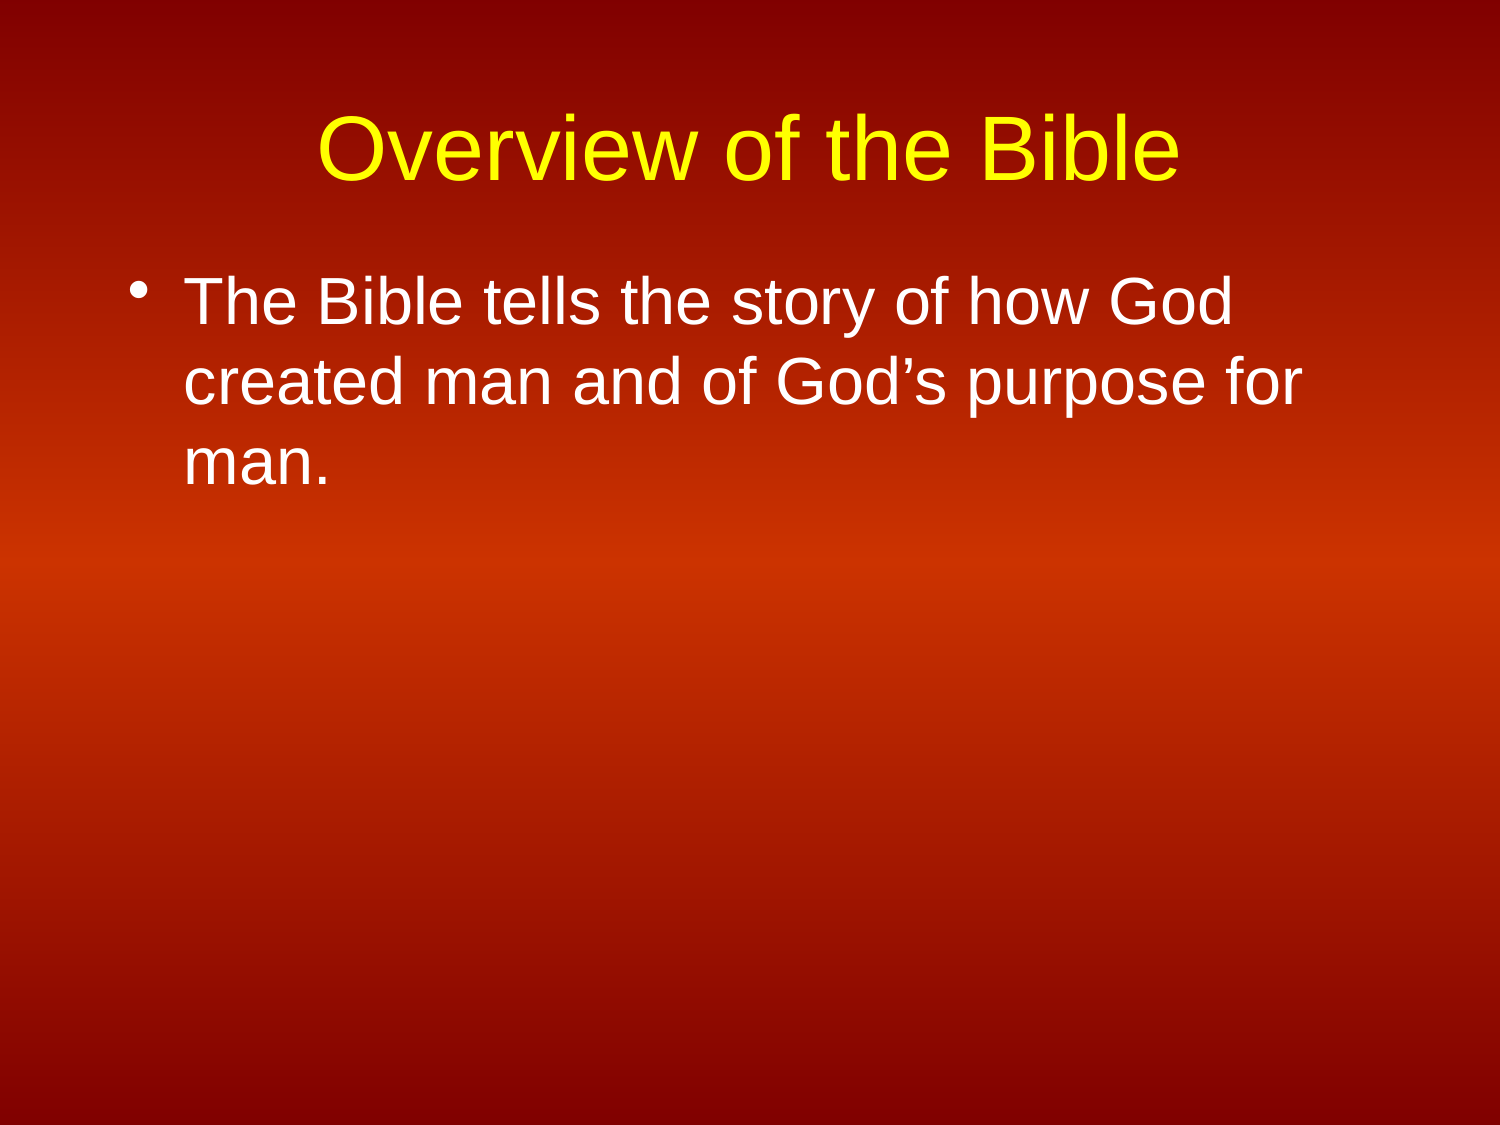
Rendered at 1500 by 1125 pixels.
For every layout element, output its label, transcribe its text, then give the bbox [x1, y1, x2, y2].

title Overview of the Bible [112, 50, 1388, 238]
list The Bible tells the story of how God created man and of God’s purpose for man. [112, 249, 1388, 1063]
